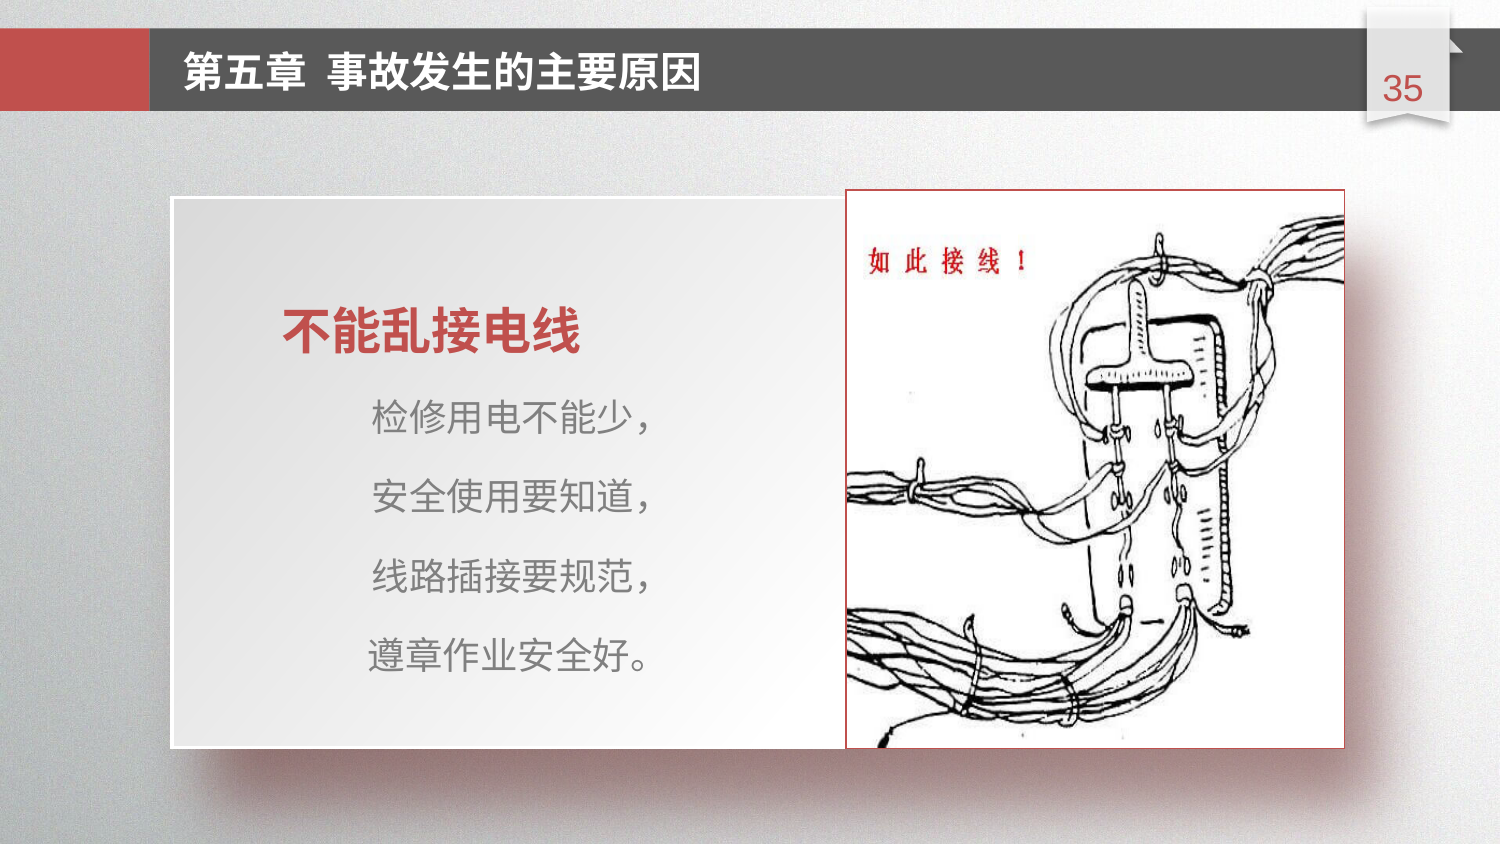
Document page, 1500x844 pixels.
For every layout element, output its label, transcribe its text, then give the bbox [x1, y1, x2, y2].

picture [0, 0, 1500, 28]
text_box 第五章 事故发生的主要原因 [167, 38, 735, 104]
list 不能乱接电线 检修用电不能少， 安全使用要知道， 线路插接要规范， 遵章作业安全好。 [55, 190, 807, 727]
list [846, 190, 1344, 748]
text_box [171, 197, 845, 749]
picture [0, 111, 1500, 844]
